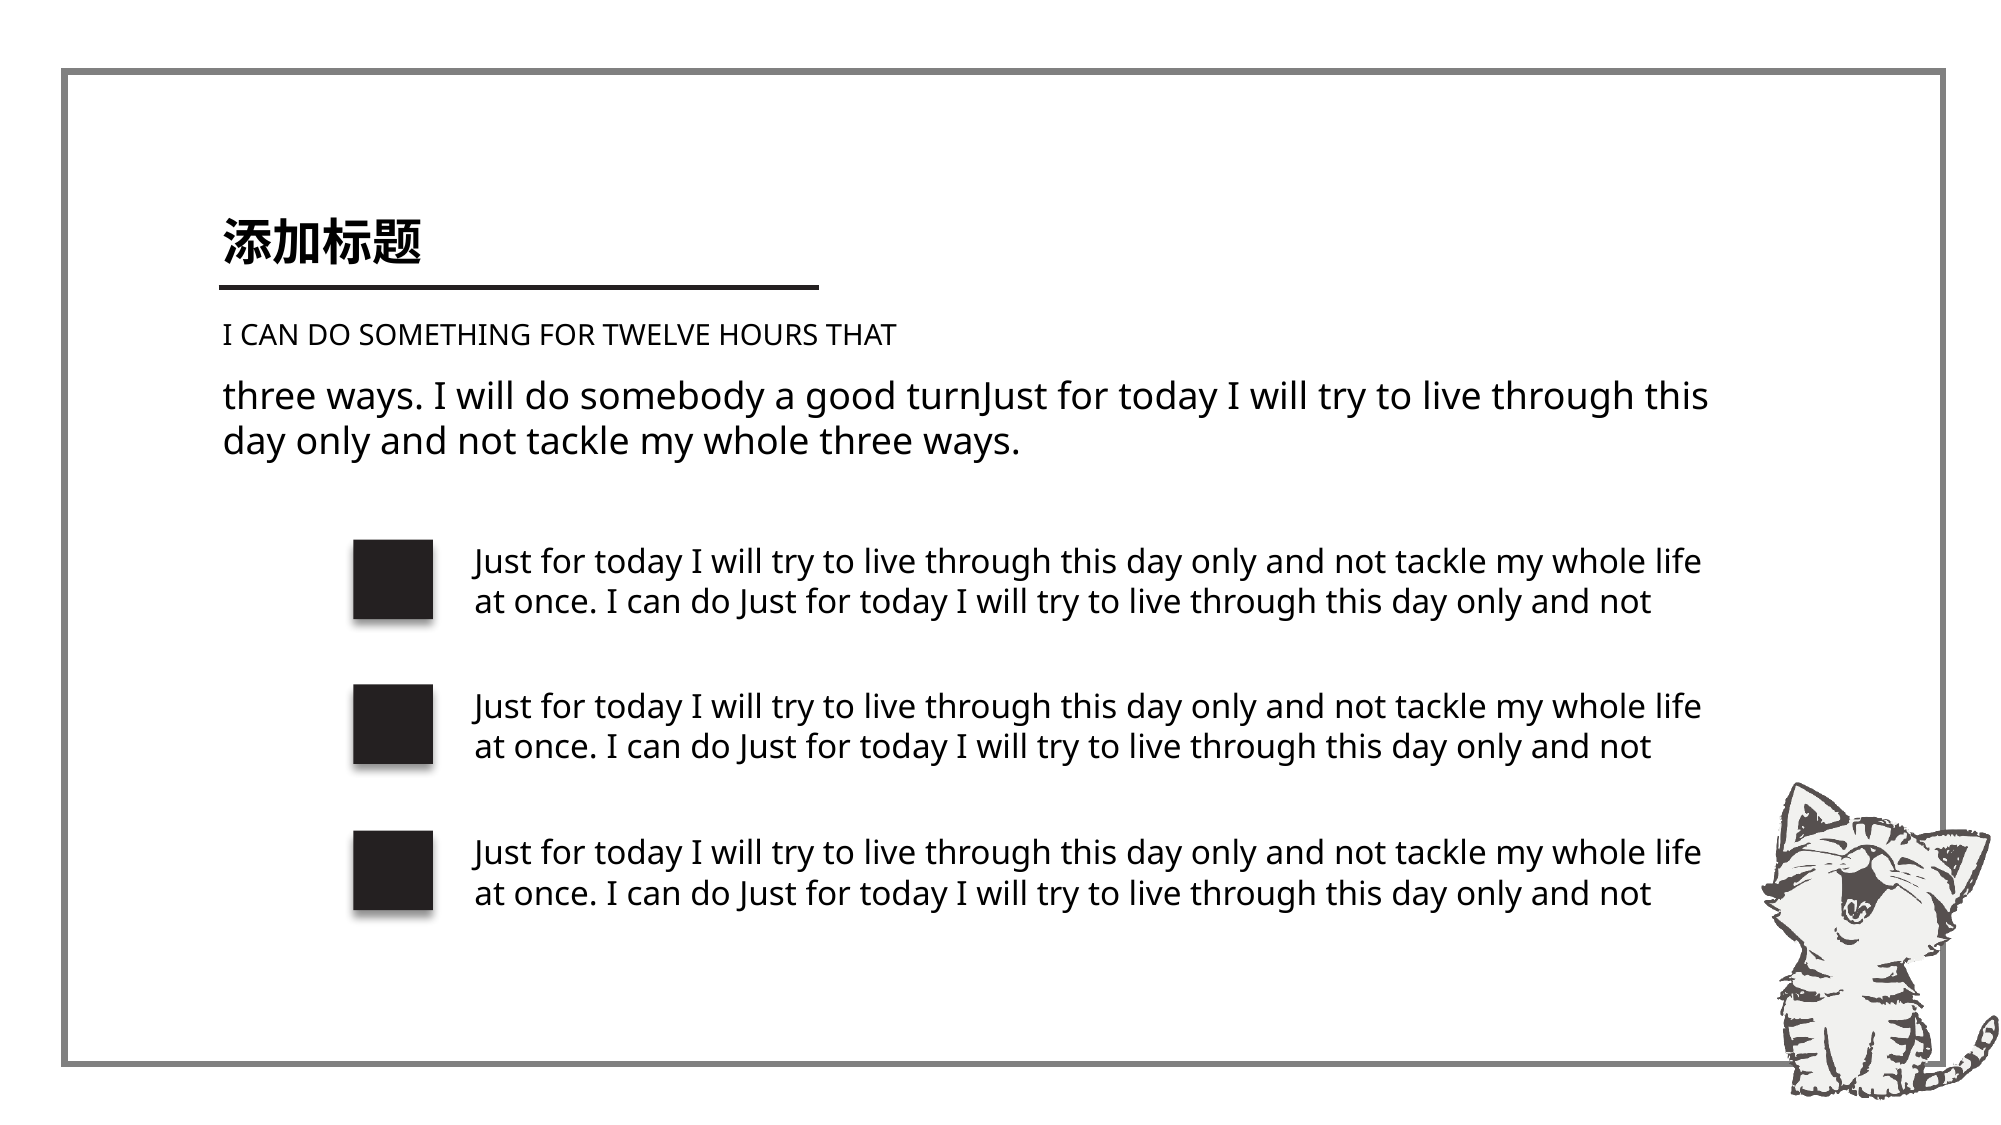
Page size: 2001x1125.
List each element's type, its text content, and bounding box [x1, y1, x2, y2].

text_box [352, 830, 434, 911]
text_box Just for today I will try to live through this day only and not tackle my whole life at once. I can do Just for today I will try to live through this day only and not [459, 824, 1673, 919]
text_box 添加标题 [207, 202, 943, 278]
text_box [352, 683, 434, 765]
text_box [352, 538, 434, 620]
text_box [64, 70, 1944, 1065]
text_box three ways. I will do somebody a good turnJust for today I will try to live through this day only and not tackle my whole three ways. [207, 364, 1793, 470]
picture [1673, 733, 2000, 1125]
text_box Just for today I will try to live through this day only and not tackle my whole life at once. I can do Just for today I will try to live through this day only and not [459, 533, 1754, 668]
text_box I CAN DO SOMETHING FOR TWELVE HOURS THAT [207, 308, 1093, 359]
text_box Just for today I will try to live through this day only and not tackle my whole life at once. I can do Just for today I will try to live through this day only and not [459, 678, 1754, 773]
